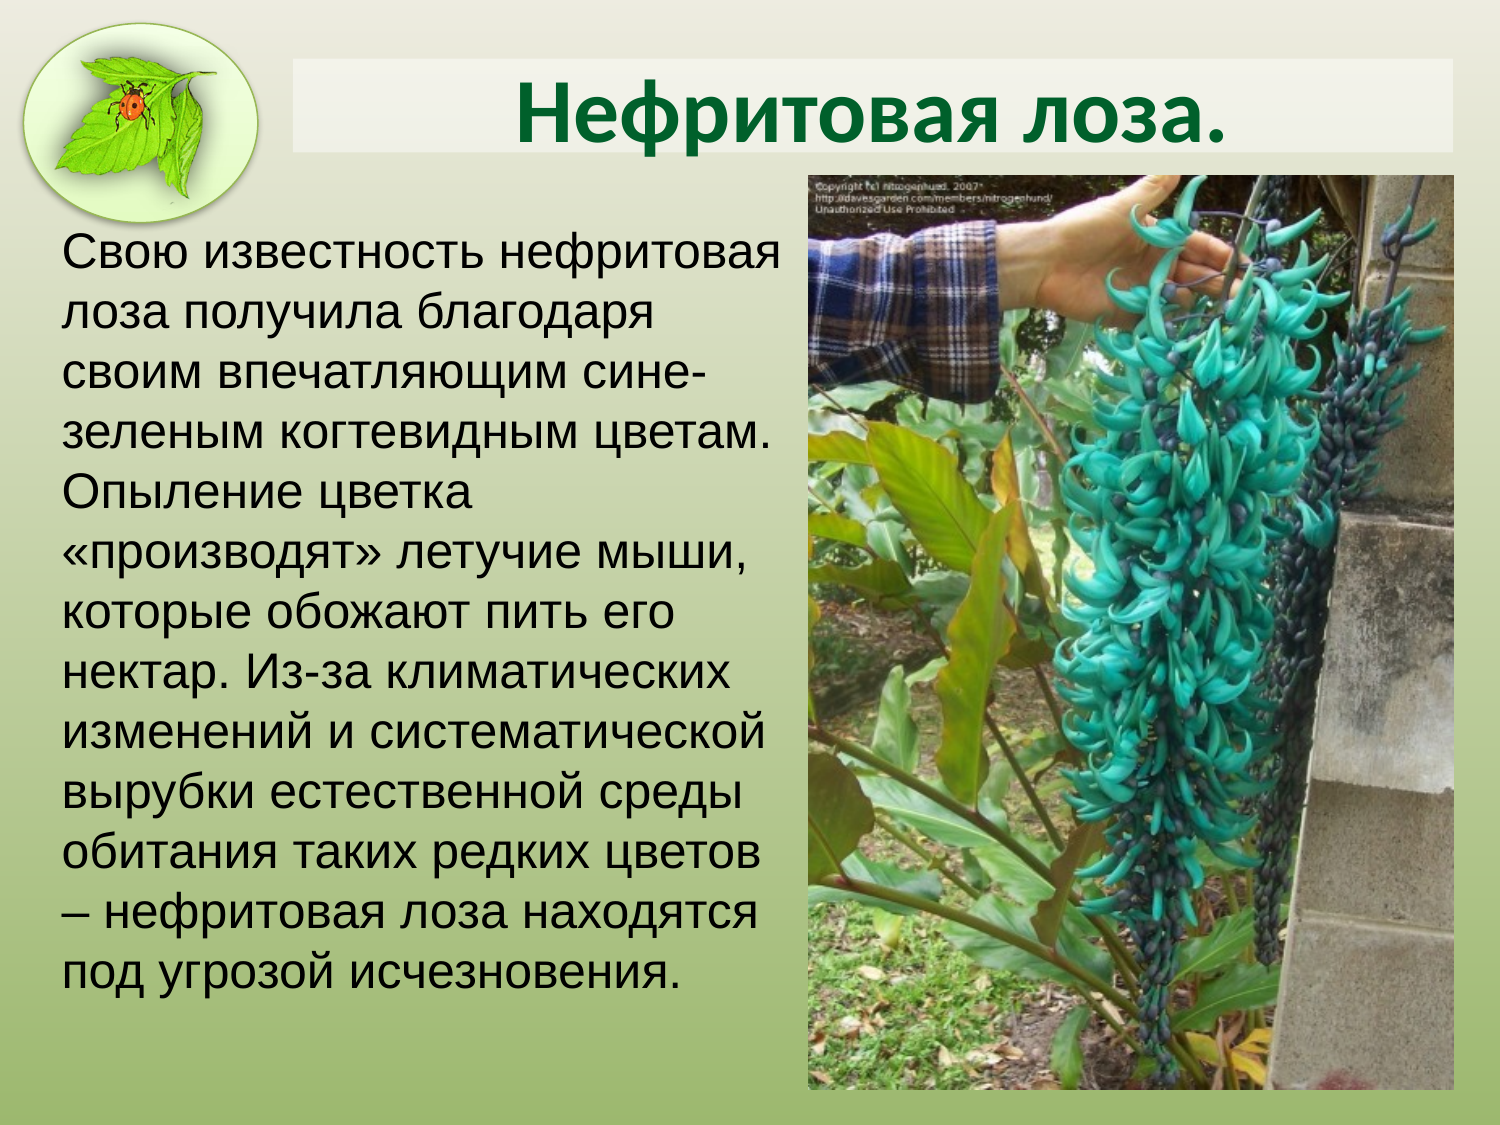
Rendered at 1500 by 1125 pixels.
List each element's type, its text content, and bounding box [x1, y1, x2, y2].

picture [808, 175, 1454, 1091]
title Нефритовая лоза. [292, 58, 1454, 153]
picture [46, 35, 227, 210]
text_box Свою известность нефритовая лоза получила благодаря своим впечатляющим сине-зеленым когтевидным цветам. Опыление цветка «производят» летучие мыши, которые обожают пить его нектар. Из-за климатических изменений и систематической вырубки естественной среды обитания таких редких цветов – нефритовая лоза находятся под угрозой исчезновения. [46, 210, 803, 1006]
